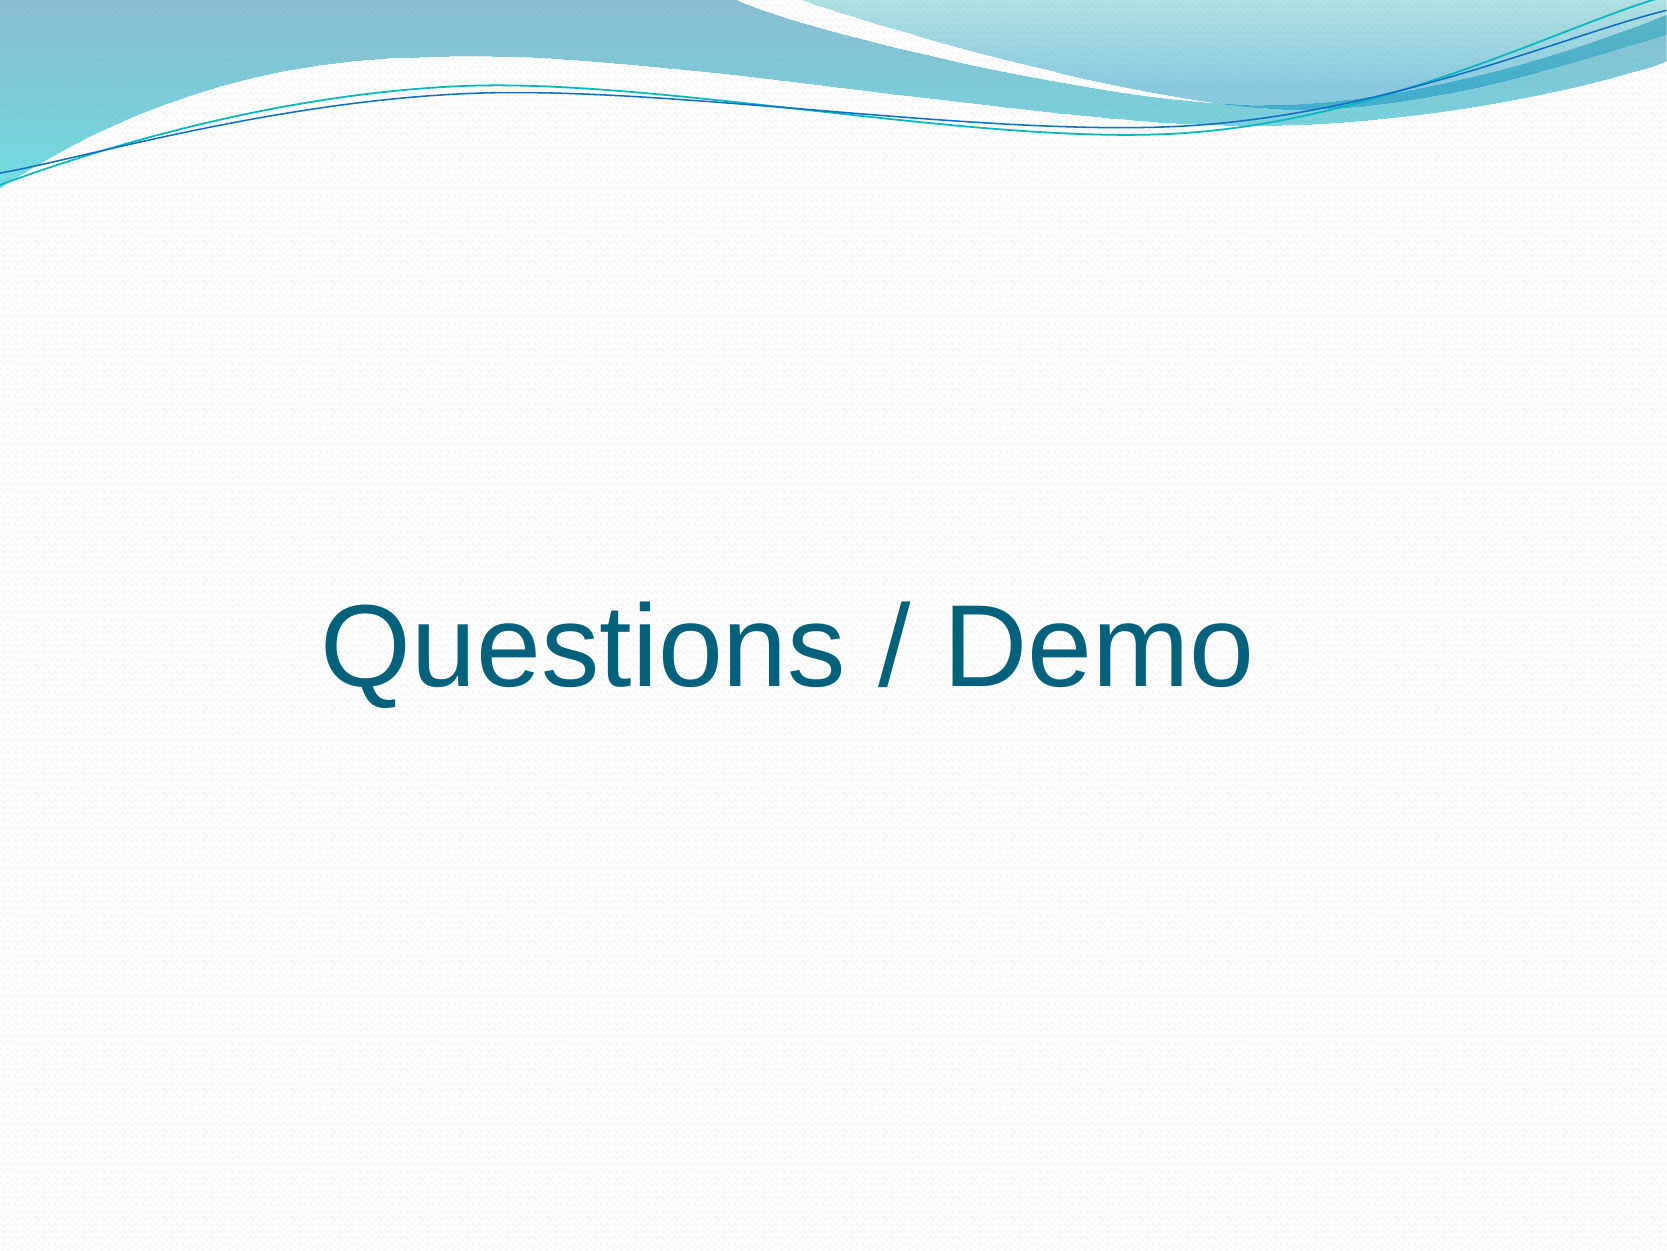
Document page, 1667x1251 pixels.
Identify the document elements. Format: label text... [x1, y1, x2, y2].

text_box Questions / Demo [320, 512, 1371, 713]
